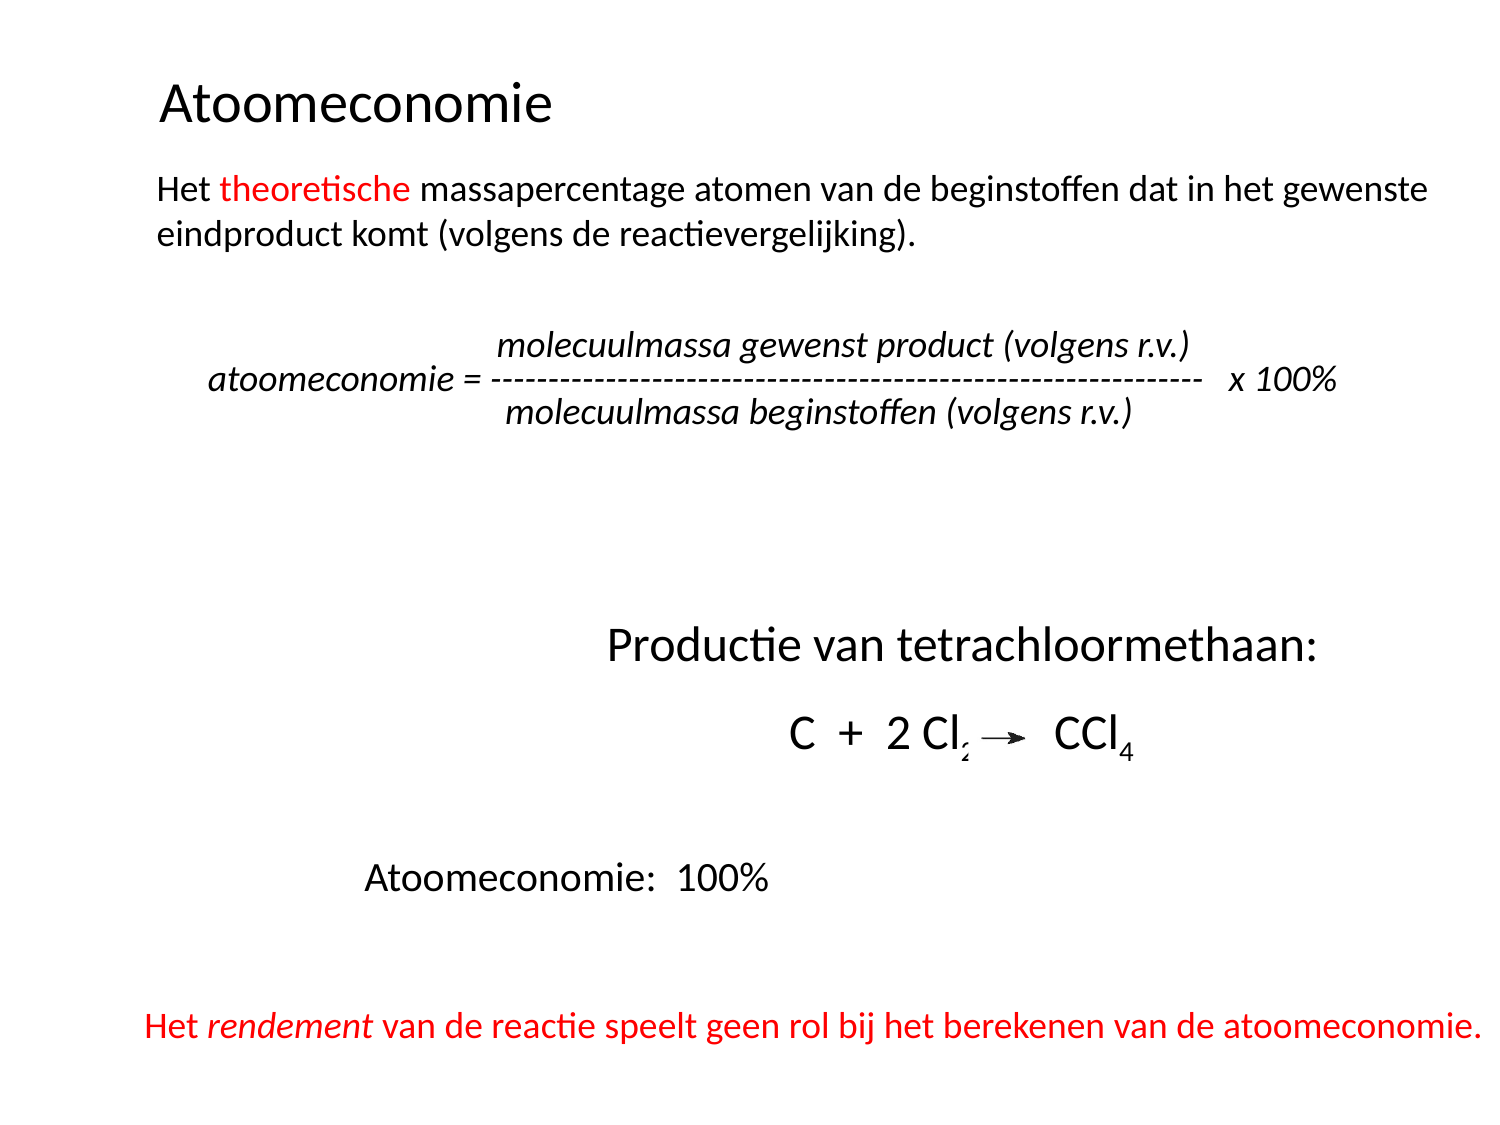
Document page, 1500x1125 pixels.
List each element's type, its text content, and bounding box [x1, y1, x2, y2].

text_box Atoomeconomie [145, 57, 569, 142]
picture [968, 732, 1031, 769]
text_box Het theoretische massapercentage atomen van de beginstoffen dat in het gewenste eindproduct komt (volgens de reactievergelijking). molecuulmassa gewenst product (volgens r.v.) atoomeconomie = -------------------------------------------------------------- x 100% molecuulmassa beginstoffen (volgens r.v.) Productie van tetrachloormethaan: C + 2 Cl2 CCl4 Atoomeconomie: 100% Het rendement van de reactie speelt geen rol bij het berekenen van de atoomeconomie. [129, 156, 1500, 1081]
